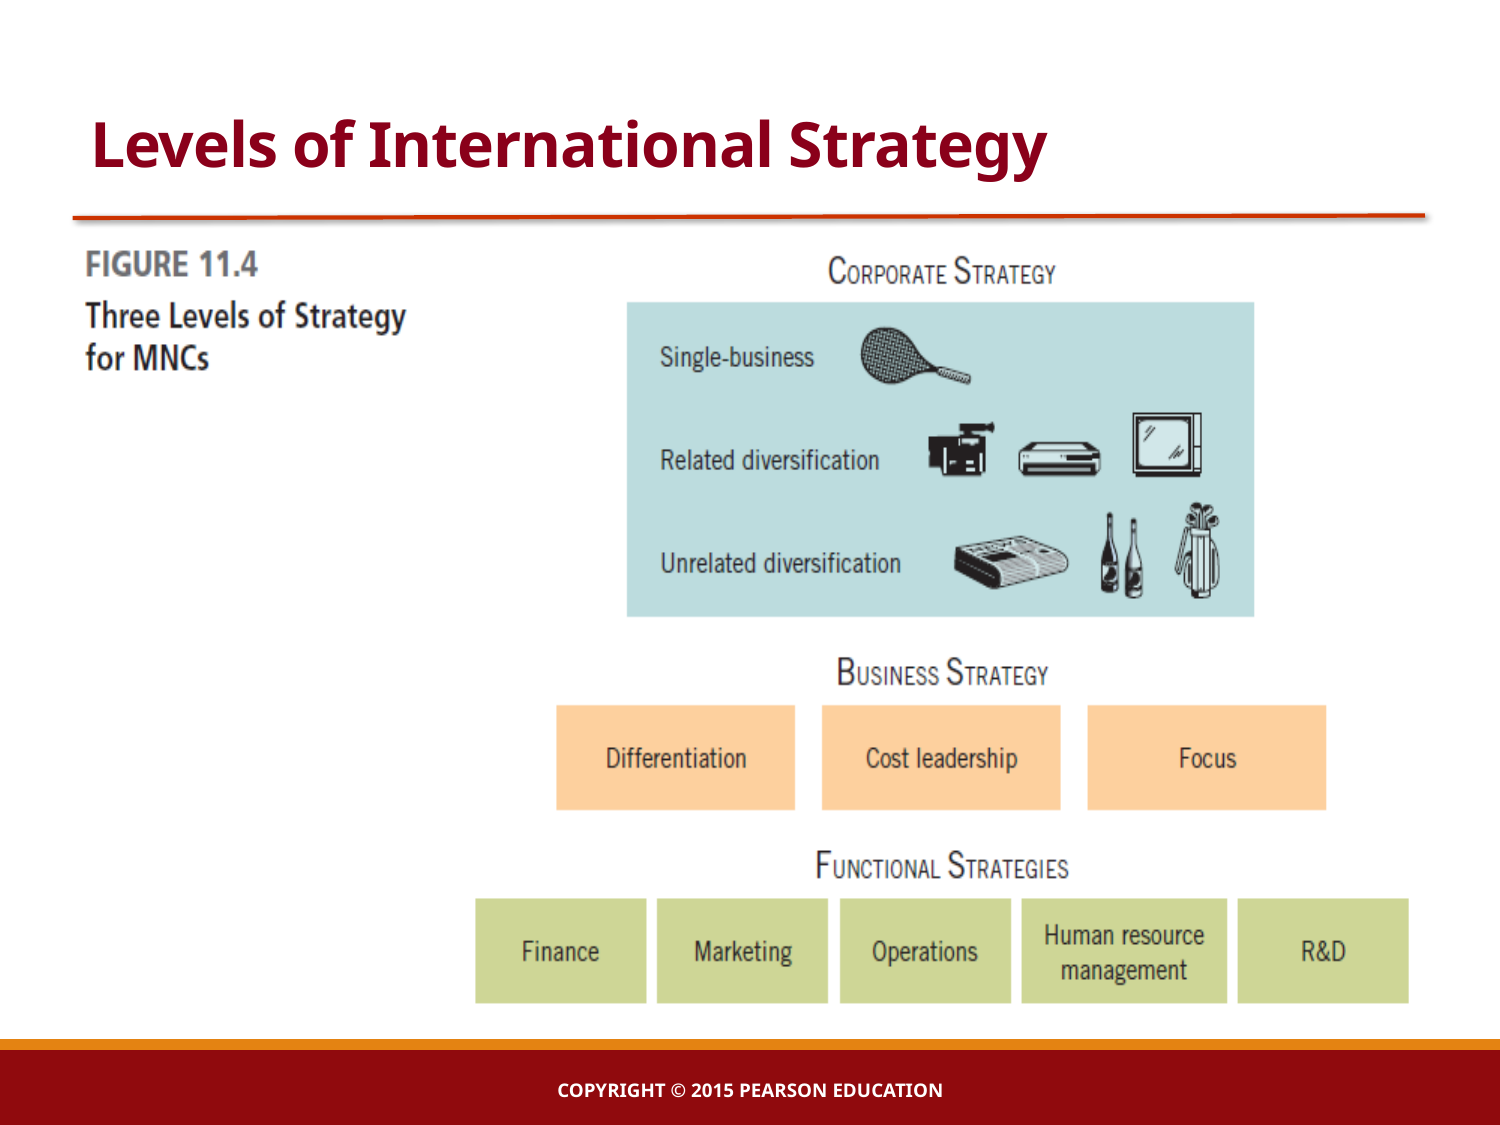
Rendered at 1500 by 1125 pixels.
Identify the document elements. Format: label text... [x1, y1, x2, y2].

picture [74, 240, 1426, 1023]
footer Copyright © 2015 Pearson Education [453, 1059, 1047, 1120]
title Levels of International Strategy [75, 38, 1425, 189]
